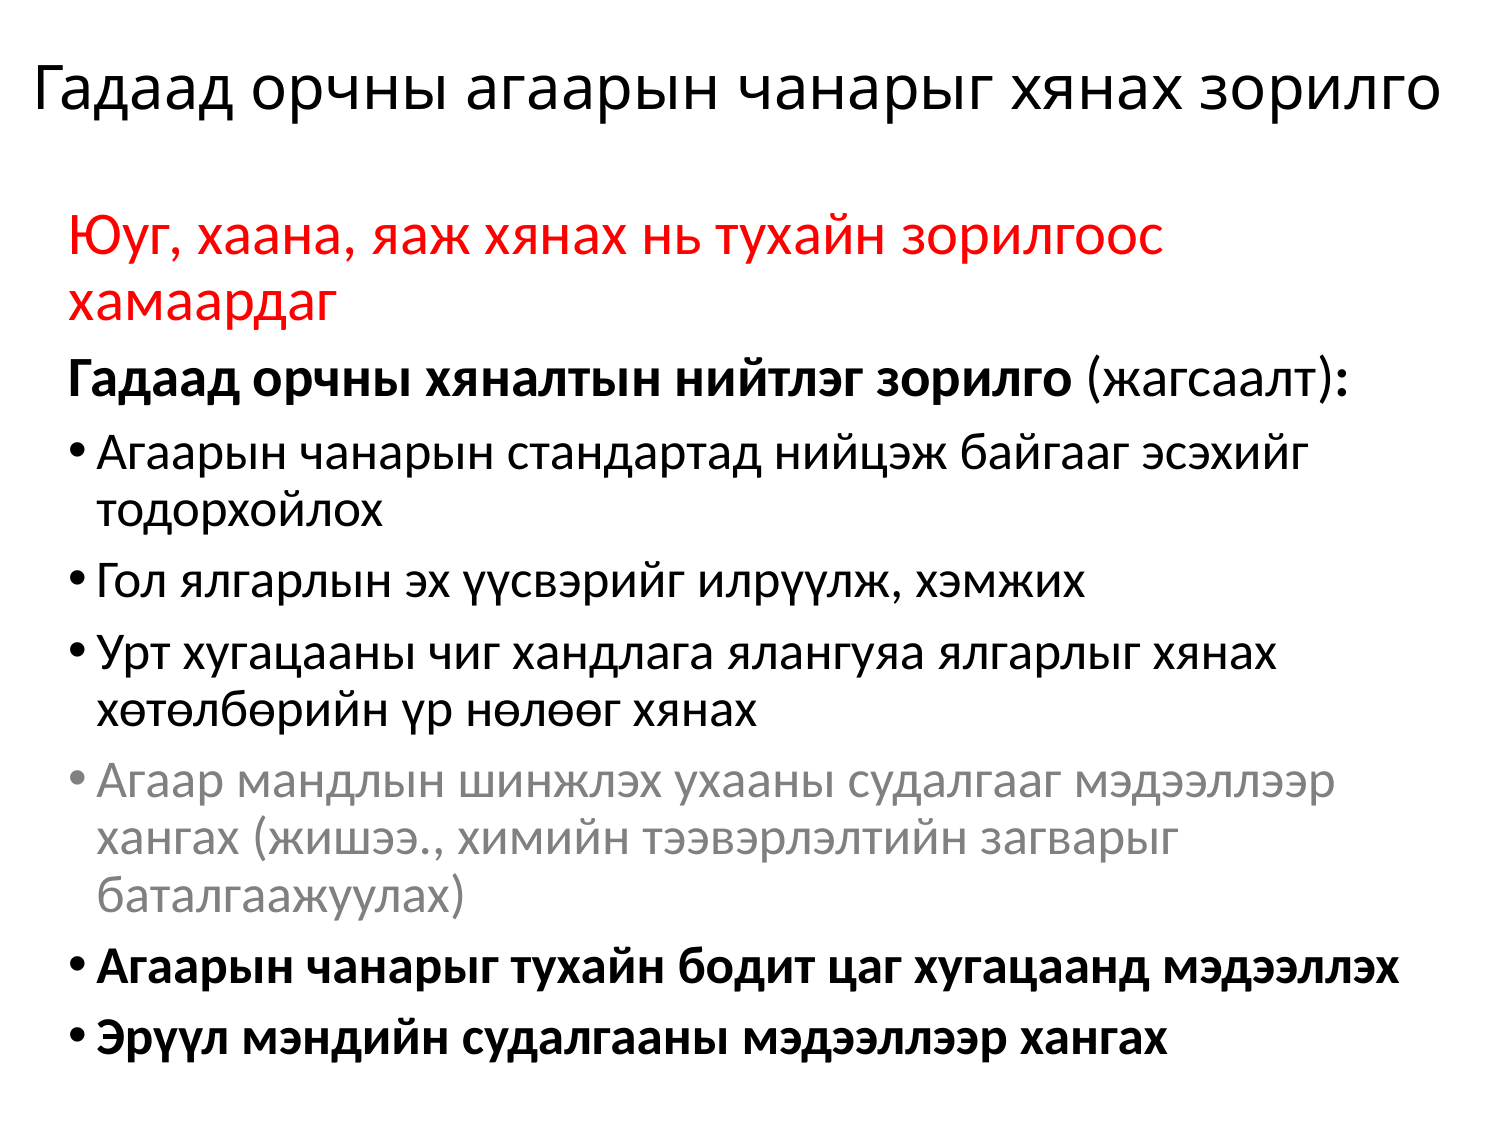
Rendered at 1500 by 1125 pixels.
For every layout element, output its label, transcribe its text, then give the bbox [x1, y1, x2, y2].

list Юуг, хаана, яаж хянах нь тухайн зорилгоос хамаардаг Гадаад орчны хяналтын нийтлэг зорилго (жагсаалт): Агаарын чанарын стандартад нийцэж байгааг эсэхийг тодорхойлох Гол ялгарлын эх үүсвэрийг илрүүлж, хэмжих Урт хугацааны чиг хандлага ялангуяа ялгарлыг хянах хөтөлбөрийн үр нөлөөг хянах Агаар мандлын шинжлэх ухааны судалгааг мэдээллээр хангах (жишээ., химийн тээвэрлэлтийн загварыг баталгаажуулах) Агаарын чанарыг тухайн бодит цаг хугацаанд мэдээллэх Эрүүл мэндийн судалгааны мэдээллээр хангах [53, 195, 1452, 1093]
title Гадаад орчны агаарын чанарыг хянах зорилго [17, 26, 1500, 152]
